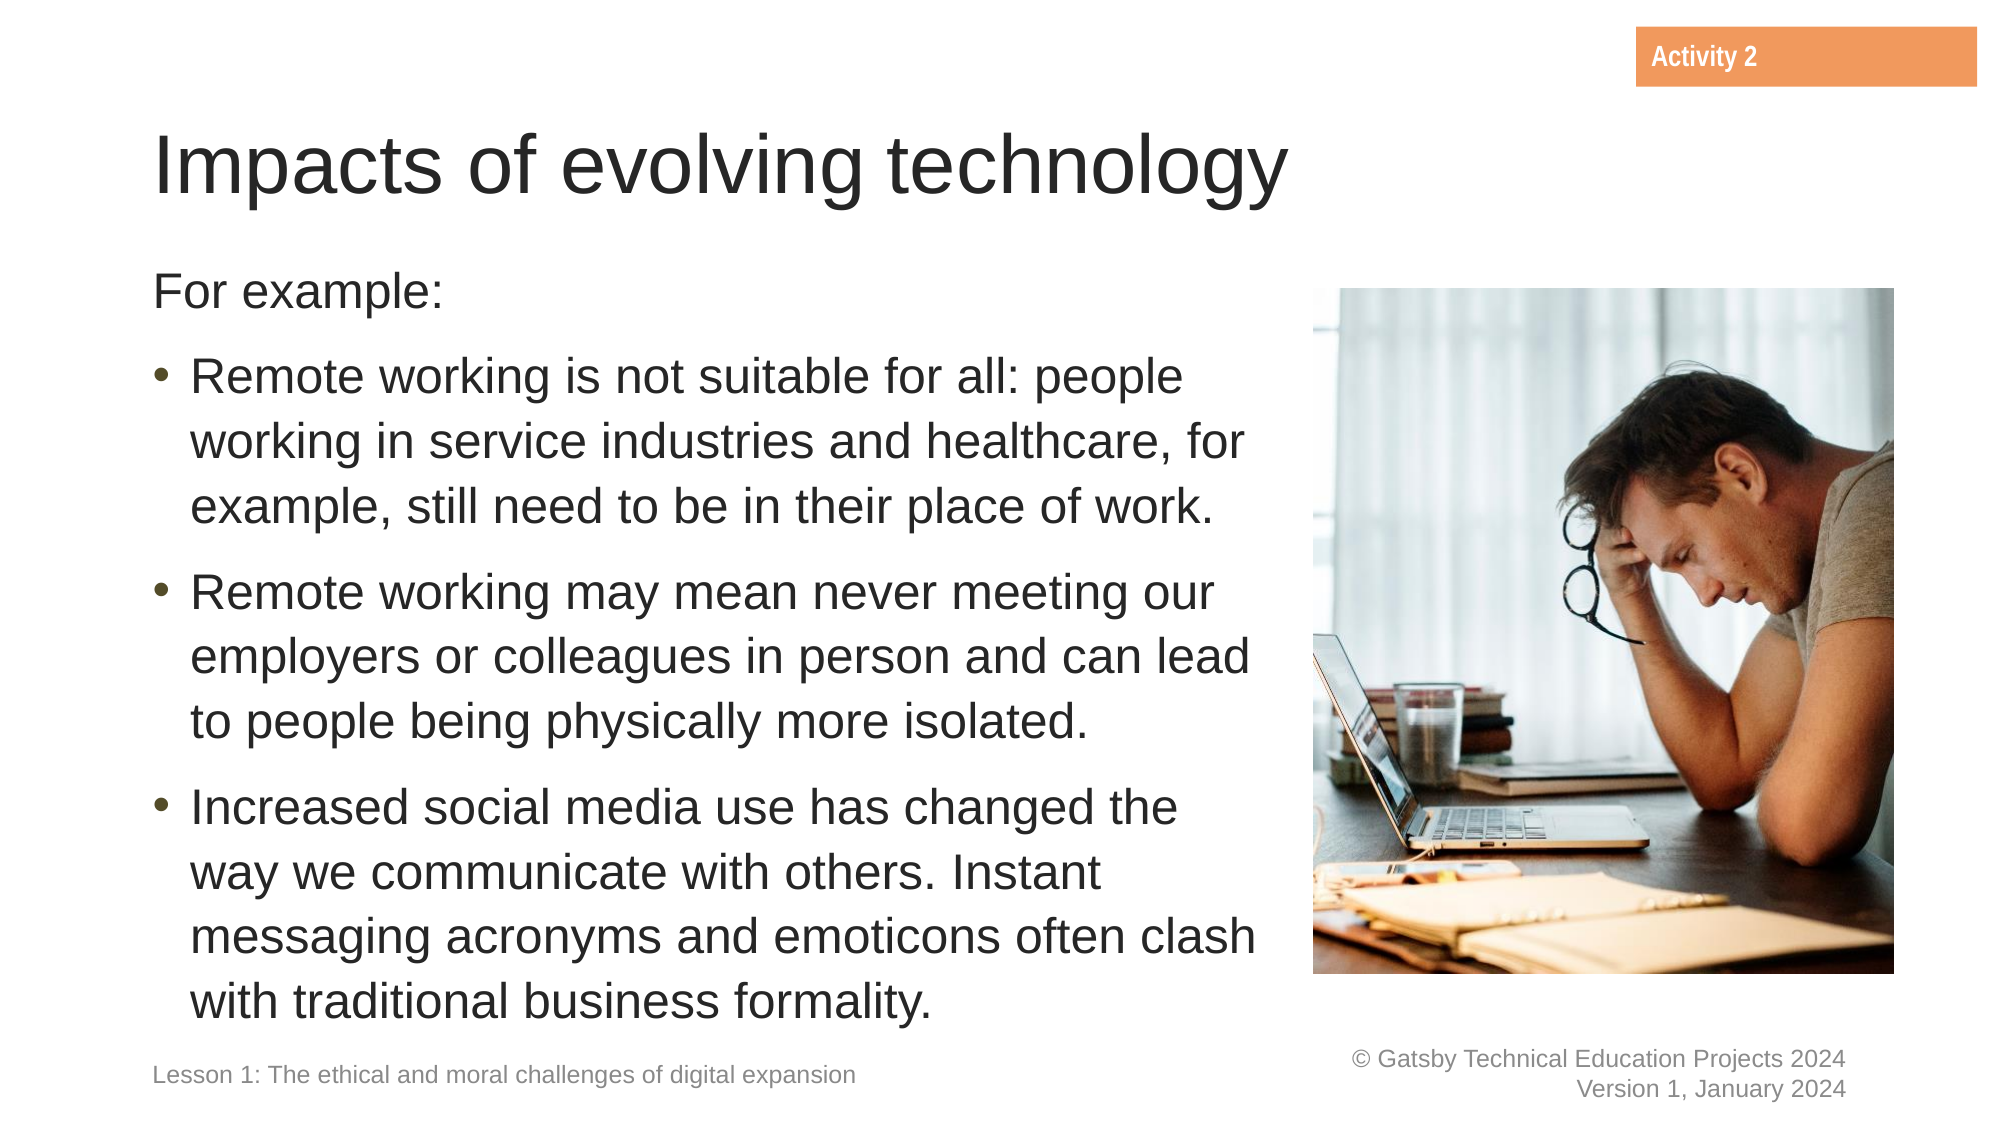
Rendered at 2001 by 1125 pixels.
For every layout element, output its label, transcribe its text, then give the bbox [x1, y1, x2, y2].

picture [1312, 288, 1894, 974]
title Impacts of evolving technology [137, 75, 1721, 220]
list For example: Remote working is not suitable for all: people working in service industries and healthcare, for example, still need to be in their place of work. Remote working may mean never meeting our employers or colleagues in person and can lead to people being physically more isolated. Increased social media use has changed the way we communicate with others. Instant messaging acronyms and emoticons often clash with traditional business formality. [137, 246, 1281, 931]
list Activity 2 [1636, 26, 1978, 87]
list Lesson 1: The ethical and moral challenges of digital expansion [137, 1042, 1260, 1103]
